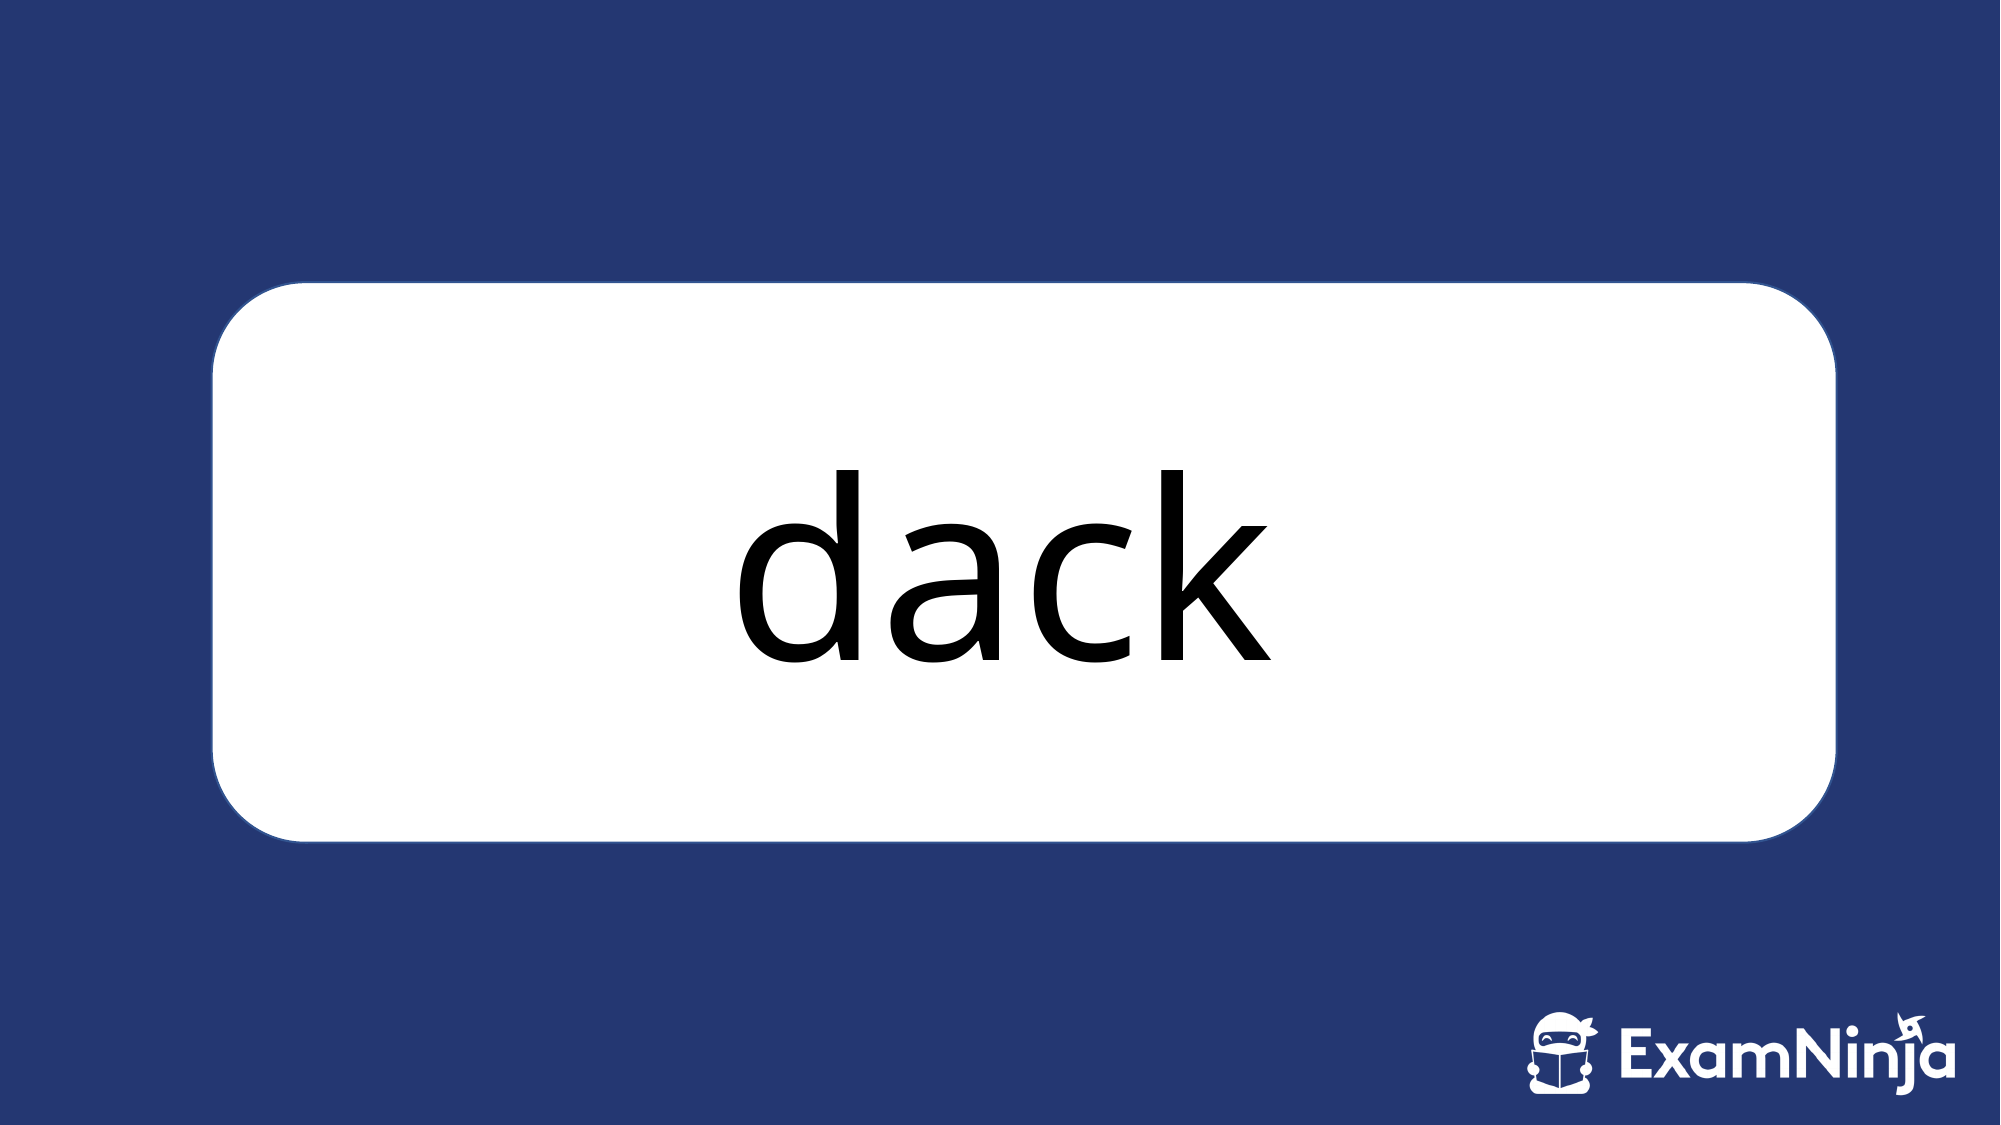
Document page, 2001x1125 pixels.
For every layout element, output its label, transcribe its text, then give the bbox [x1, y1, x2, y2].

text_box dack [143, 403, 1857, 719]
picture [1501, 1003, 1979, 1102]
text_box [210, 281, 1838, 403]
text_box [210, 719, 1838, 844]
